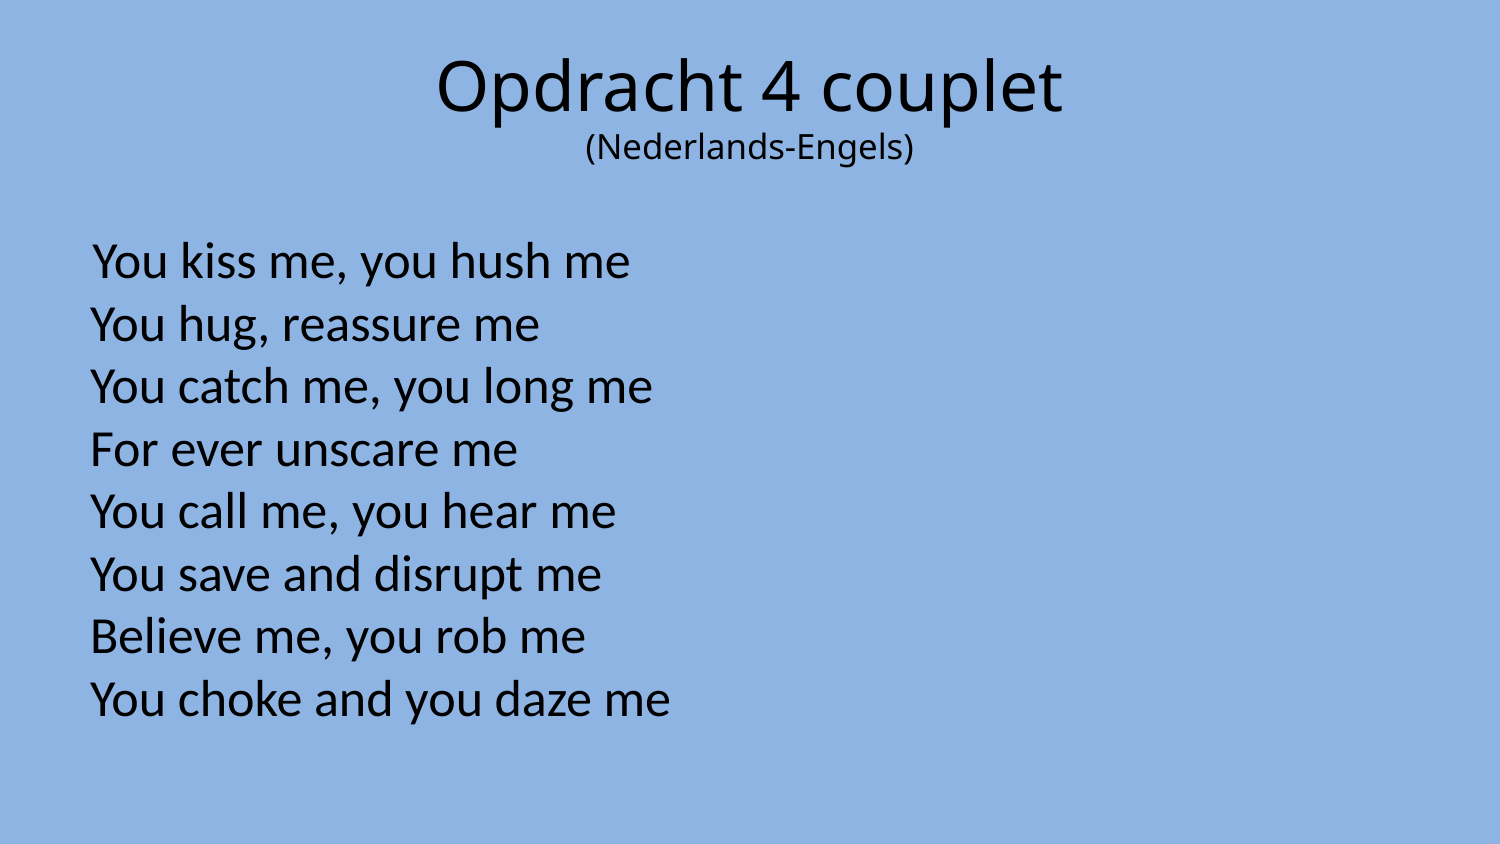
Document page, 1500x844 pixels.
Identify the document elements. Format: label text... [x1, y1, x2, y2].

title Opdracht 4 couplet (Nederlands-Engels) [75, 33, 1425, 175]
list You kiss me, you hush me You hug, reassure me You catch me, you long me For ever unscare me You call me, you hear me You save and disrupt me Believe me, you rob me You choke and you daze me [75, 219, 1425, 777]
